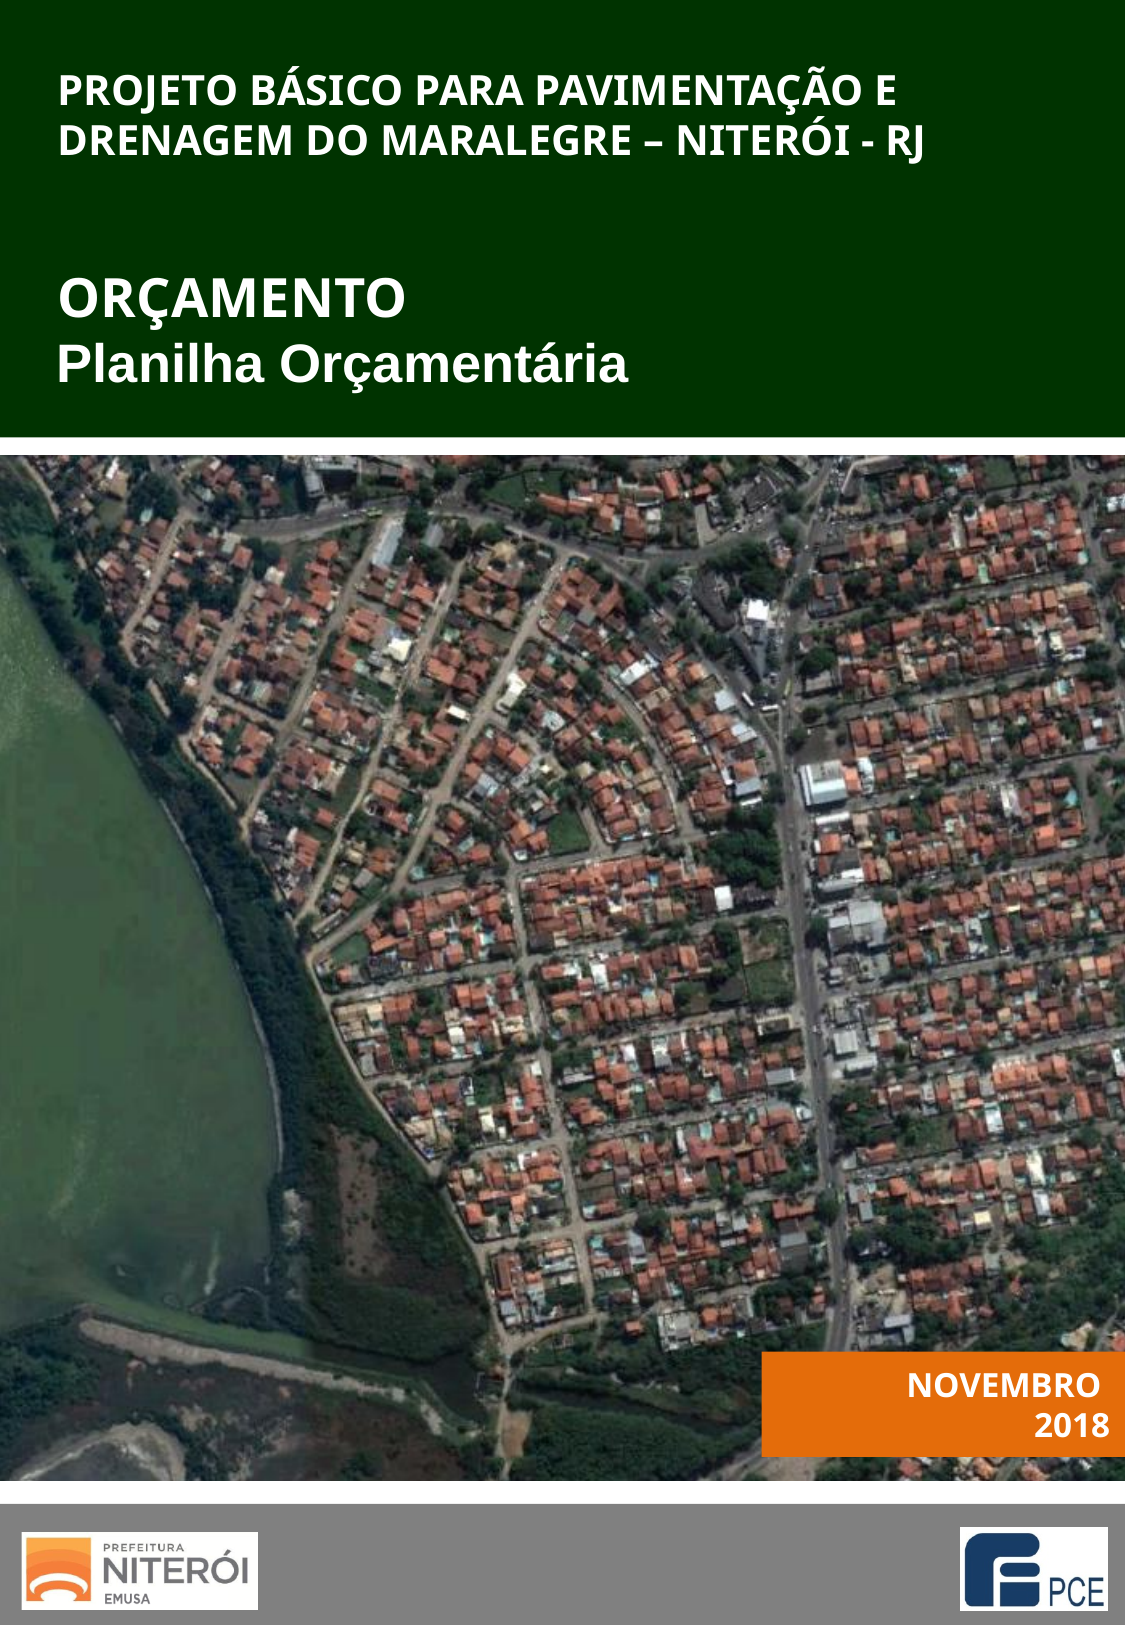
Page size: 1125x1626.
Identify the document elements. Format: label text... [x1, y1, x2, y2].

picture [21, 1532, 259, 1610]
picture [960, 1527, 1109, 1611]
picture [0, 455, 1125, 1481]
text_box PROJETO BÁSICO PARA PAVIMENTAÇÃO E DRENAGEM DO MARALEGRE – NITERÓI - RJ ORÇAMENTO Planilha Orçamentária [0, 0, 1125, 439]
text_box [0, 1502, 1125, 1625]
